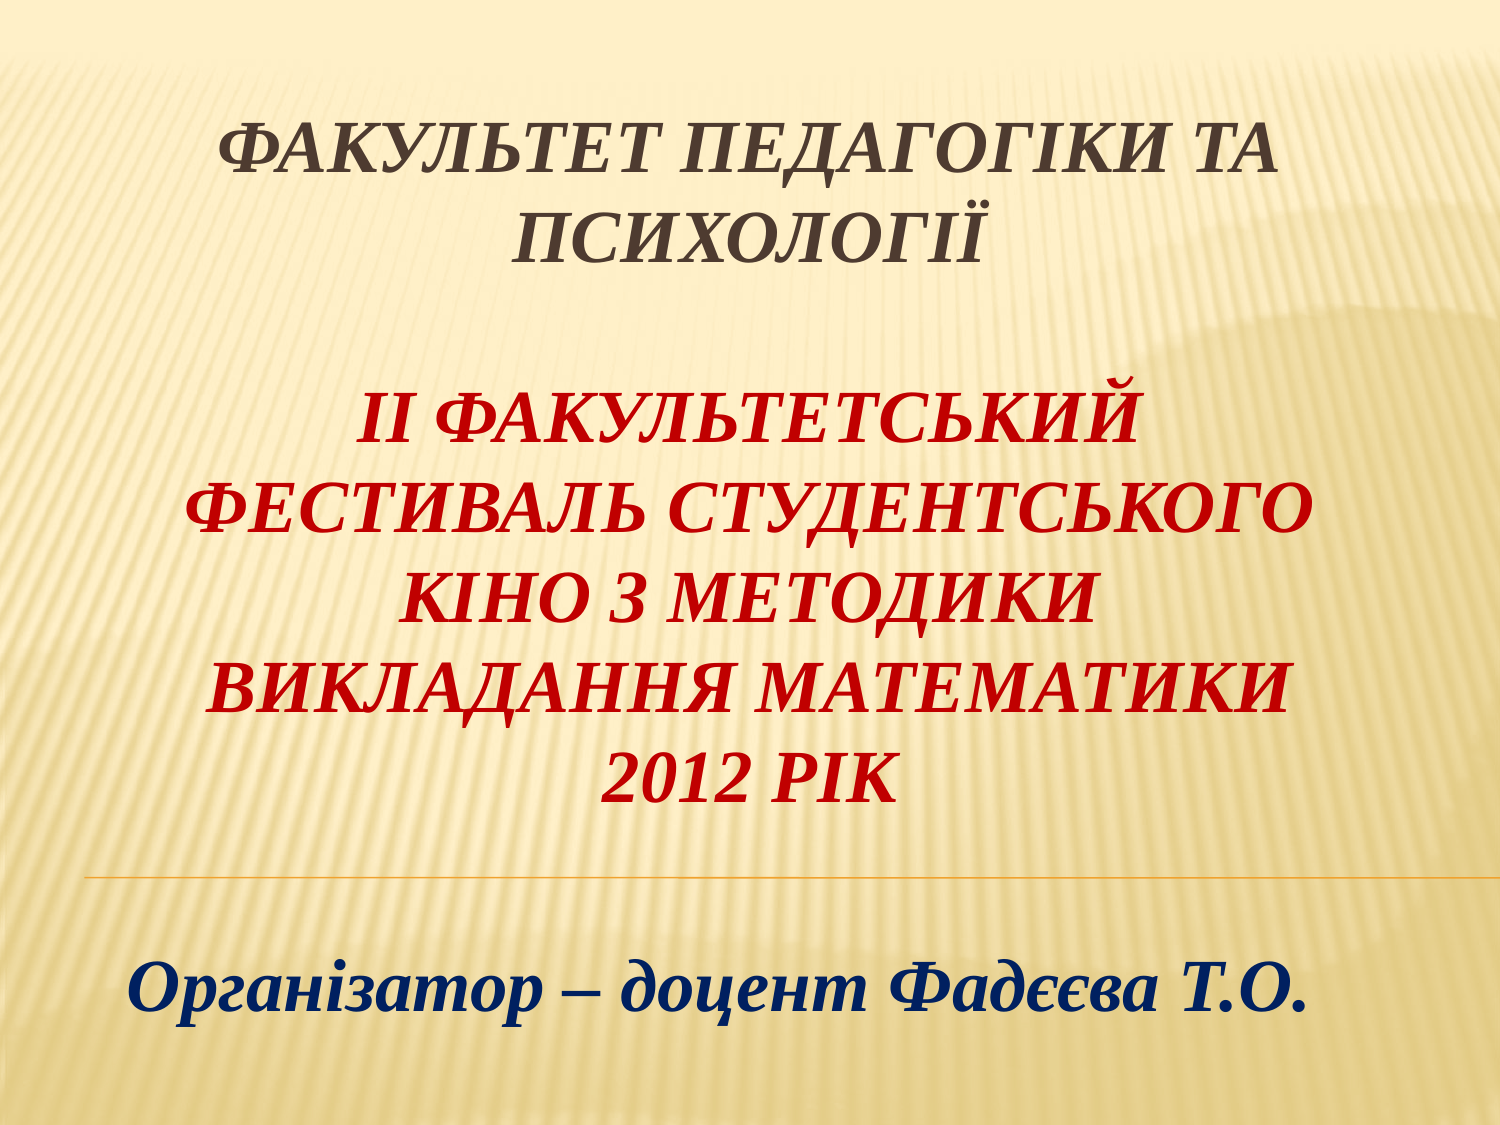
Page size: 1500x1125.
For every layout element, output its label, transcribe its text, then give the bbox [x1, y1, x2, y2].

title Факультет педагогіки та психології ІІ факультетський фестиваль студентського кіно з методики викладання математики 2012 рік [112, 90, 1388, 846]
subtitle Організатор – доцент Фадєєва Т.О. [112, 928, 1388, 1059]
